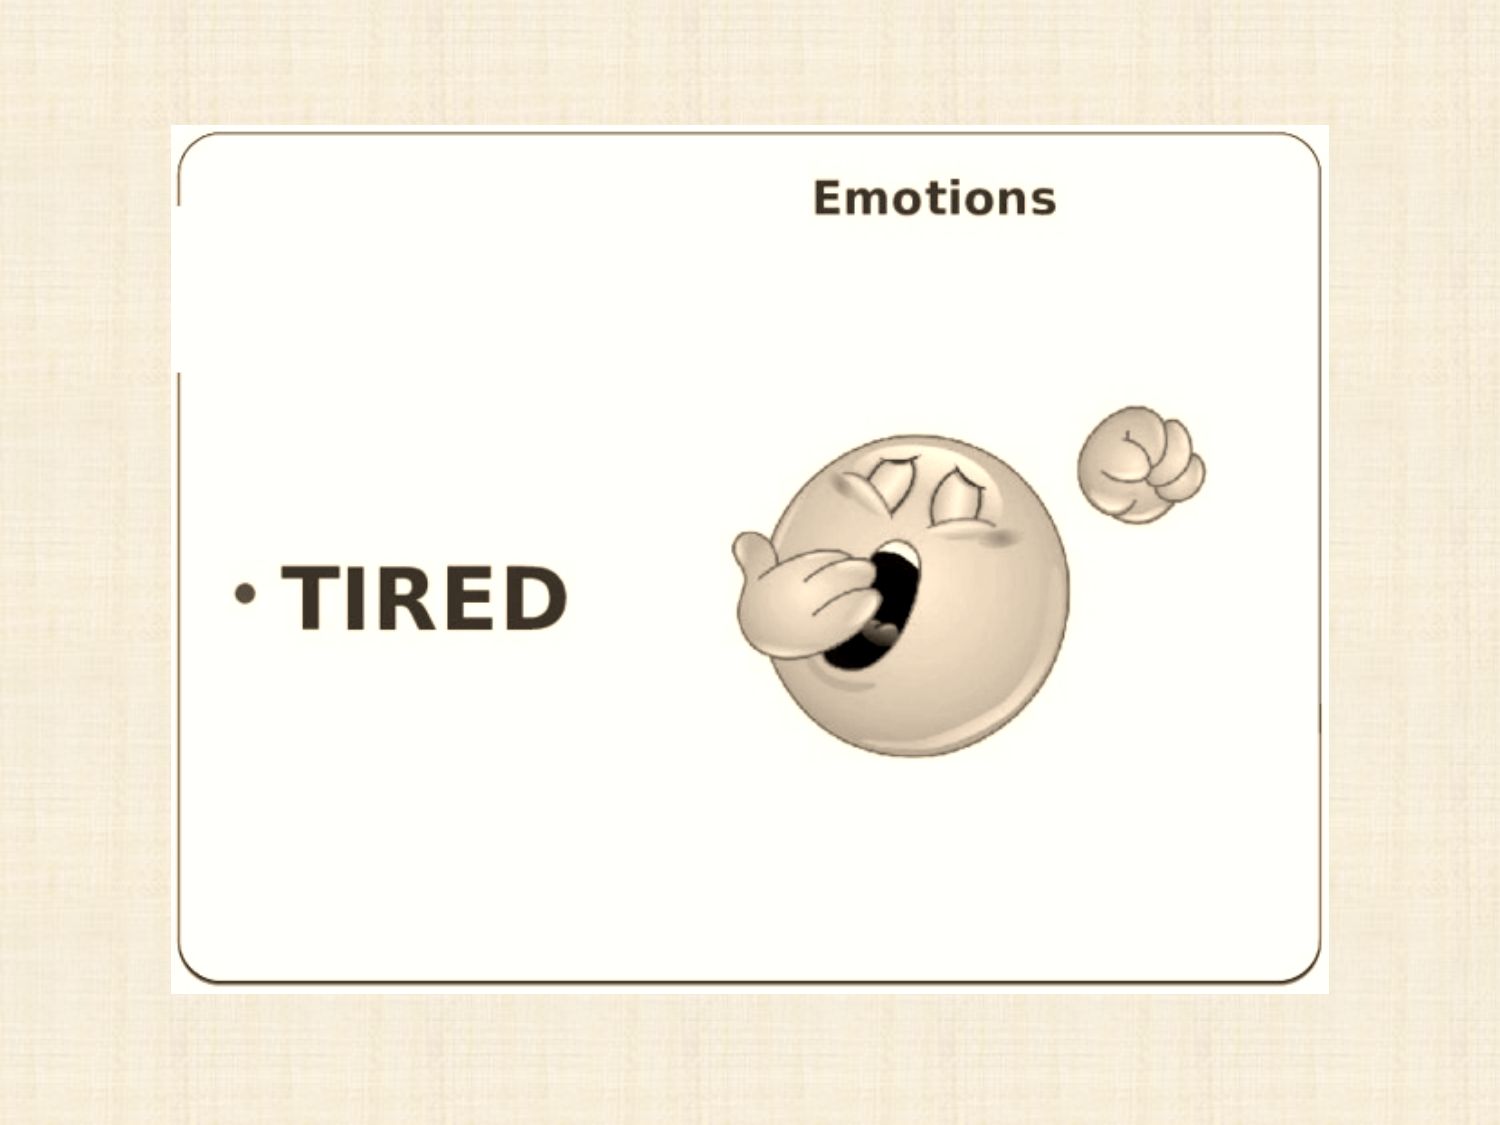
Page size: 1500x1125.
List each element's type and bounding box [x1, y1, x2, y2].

list [170, 125, 1329, 994]
